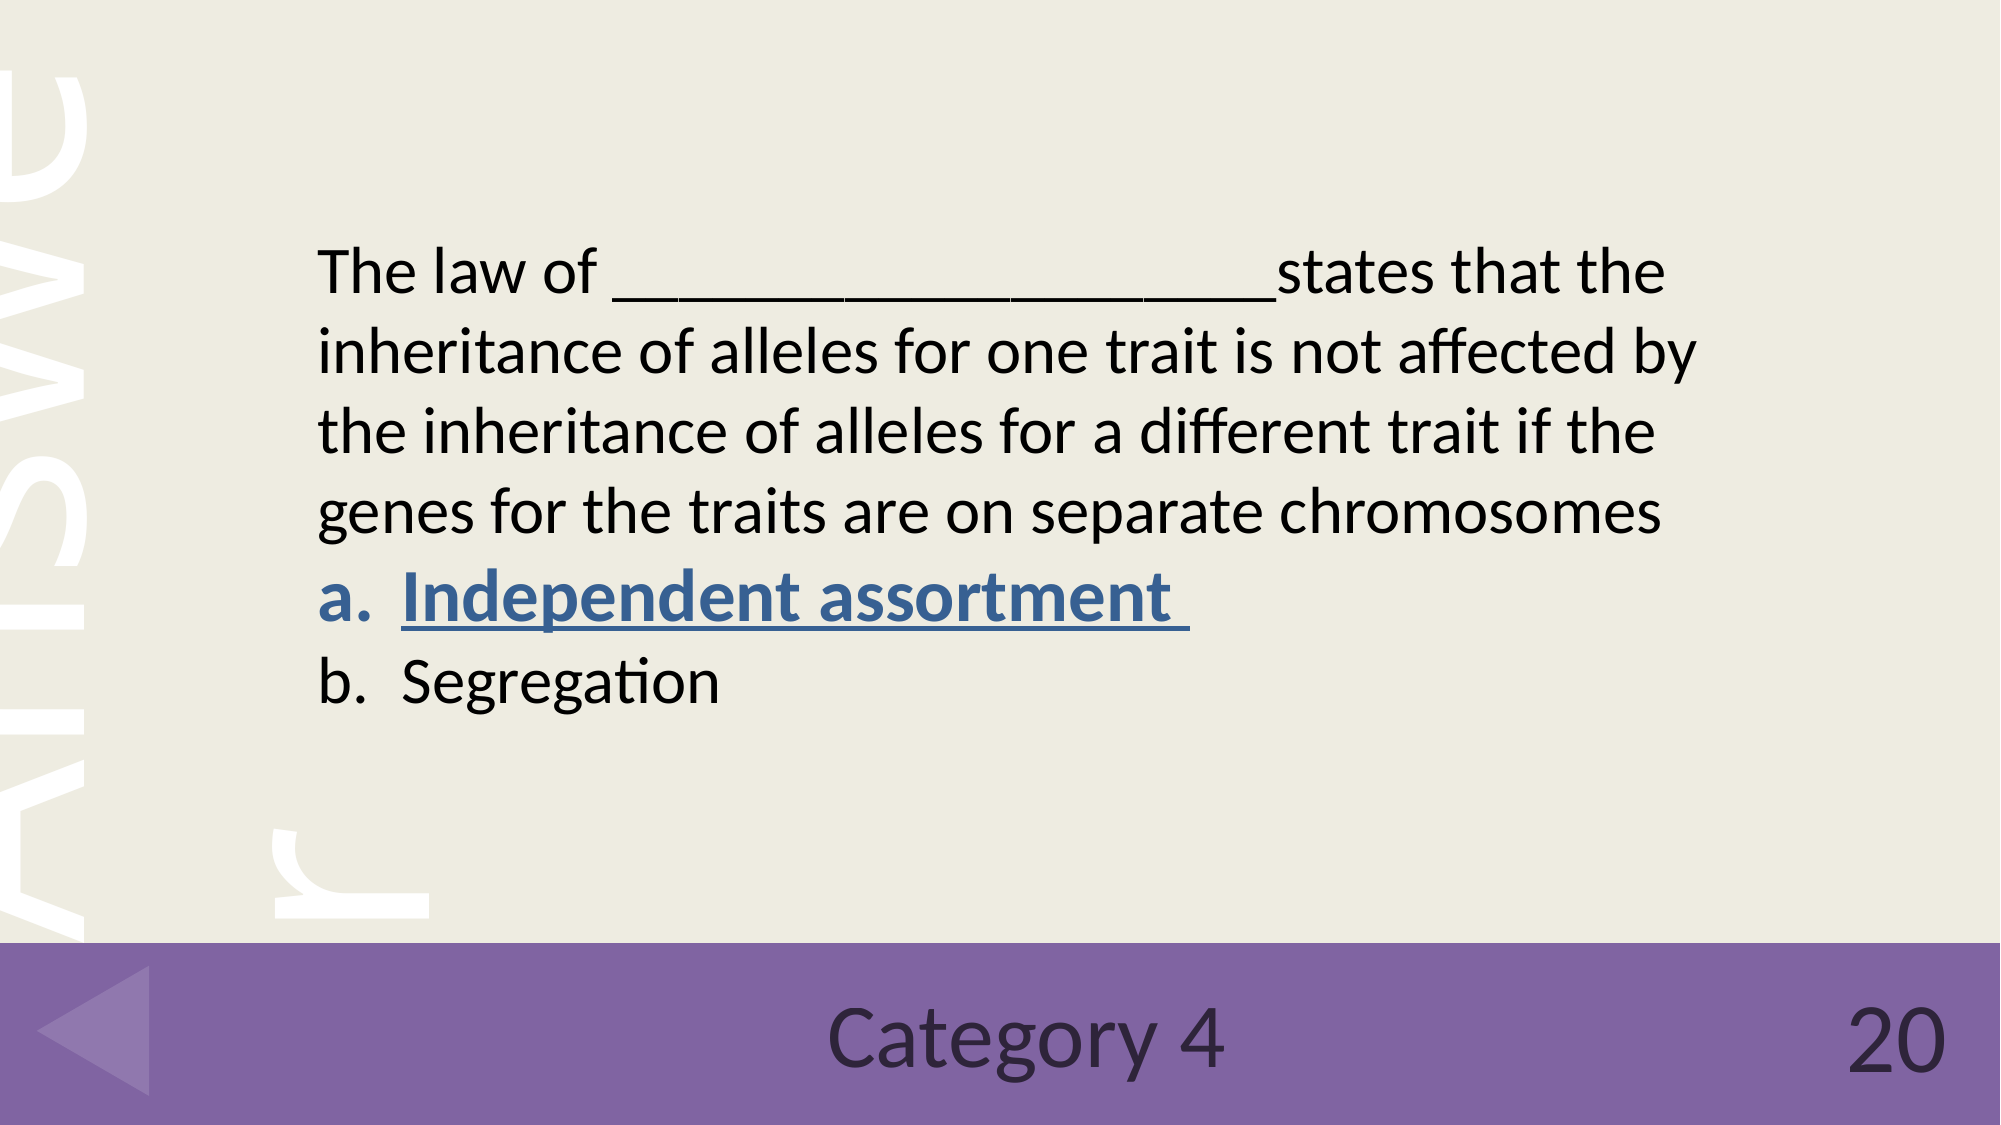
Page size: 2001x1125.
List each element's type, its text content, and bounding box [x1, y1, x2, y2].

title Category 4 [126, 937, 1927, 1125]
list 20 [1927, 967, 1963, 1097]
list The law of ____________________states that the inheritance of alleles for one trait is not affected by the inheritance of alleles for a different trait if the genes for the traits are on separate chromosomes Independent assortment Segregation [302, 307, 1760, 636]
